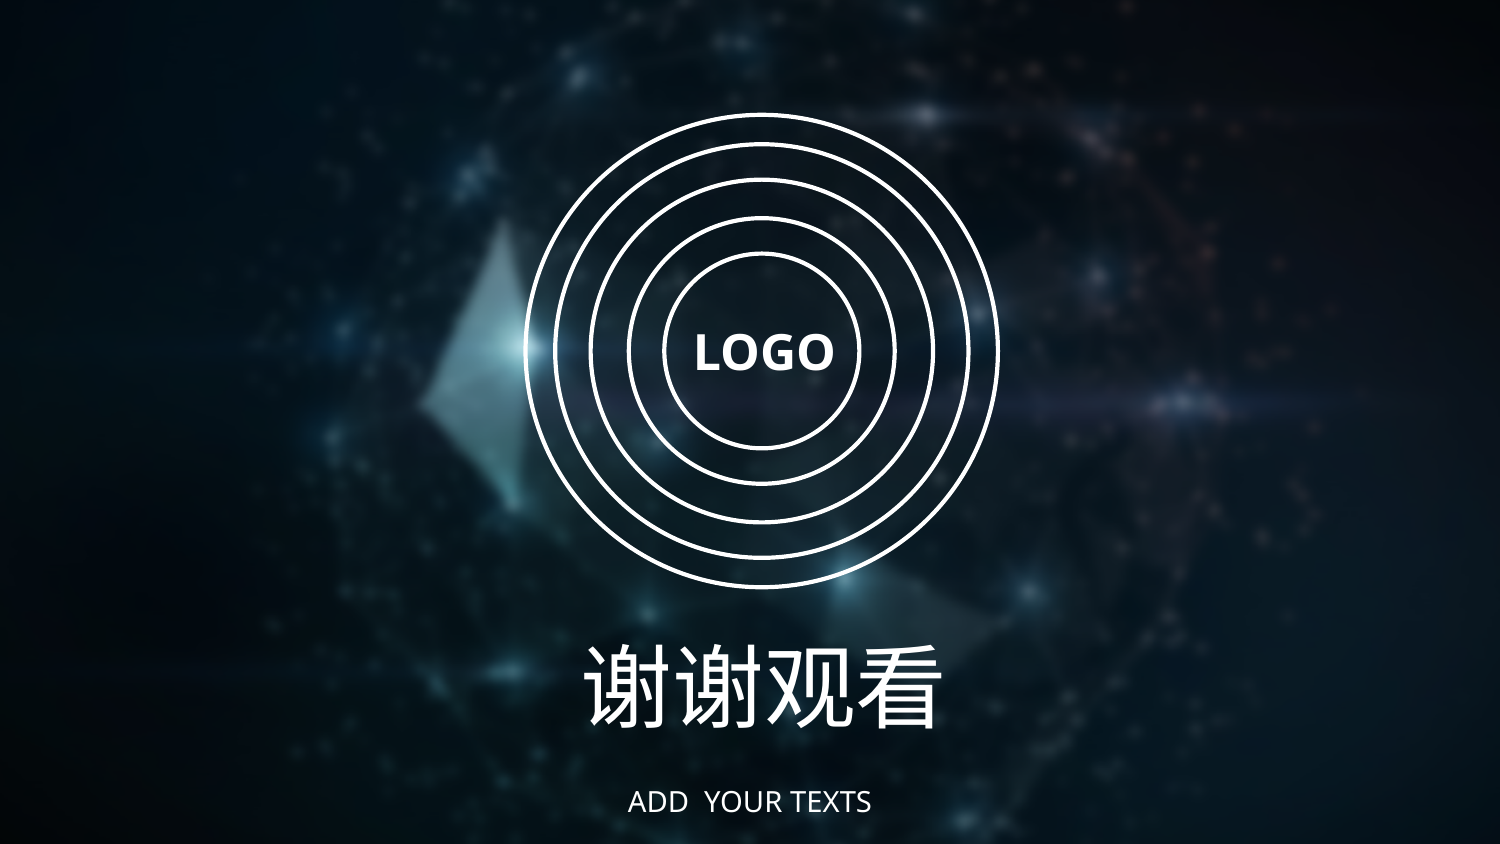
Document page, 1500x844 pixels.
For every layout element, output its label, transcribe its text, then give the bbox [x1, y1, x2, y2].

text_box [628, 218, 895, 484]
picture [0, 0, 1500, 844]
text_box LOGO [678, 312, 851, 388]
text_box 谢谢观看 [566, 622, 963, 748]
text_box [590, 179, 934, 523]
text_box [525, 114, 998, 588]
text_box [664, 253, 860, 449]
text_box ADD YOUR TEXTS [613, 775, 888, 826]
